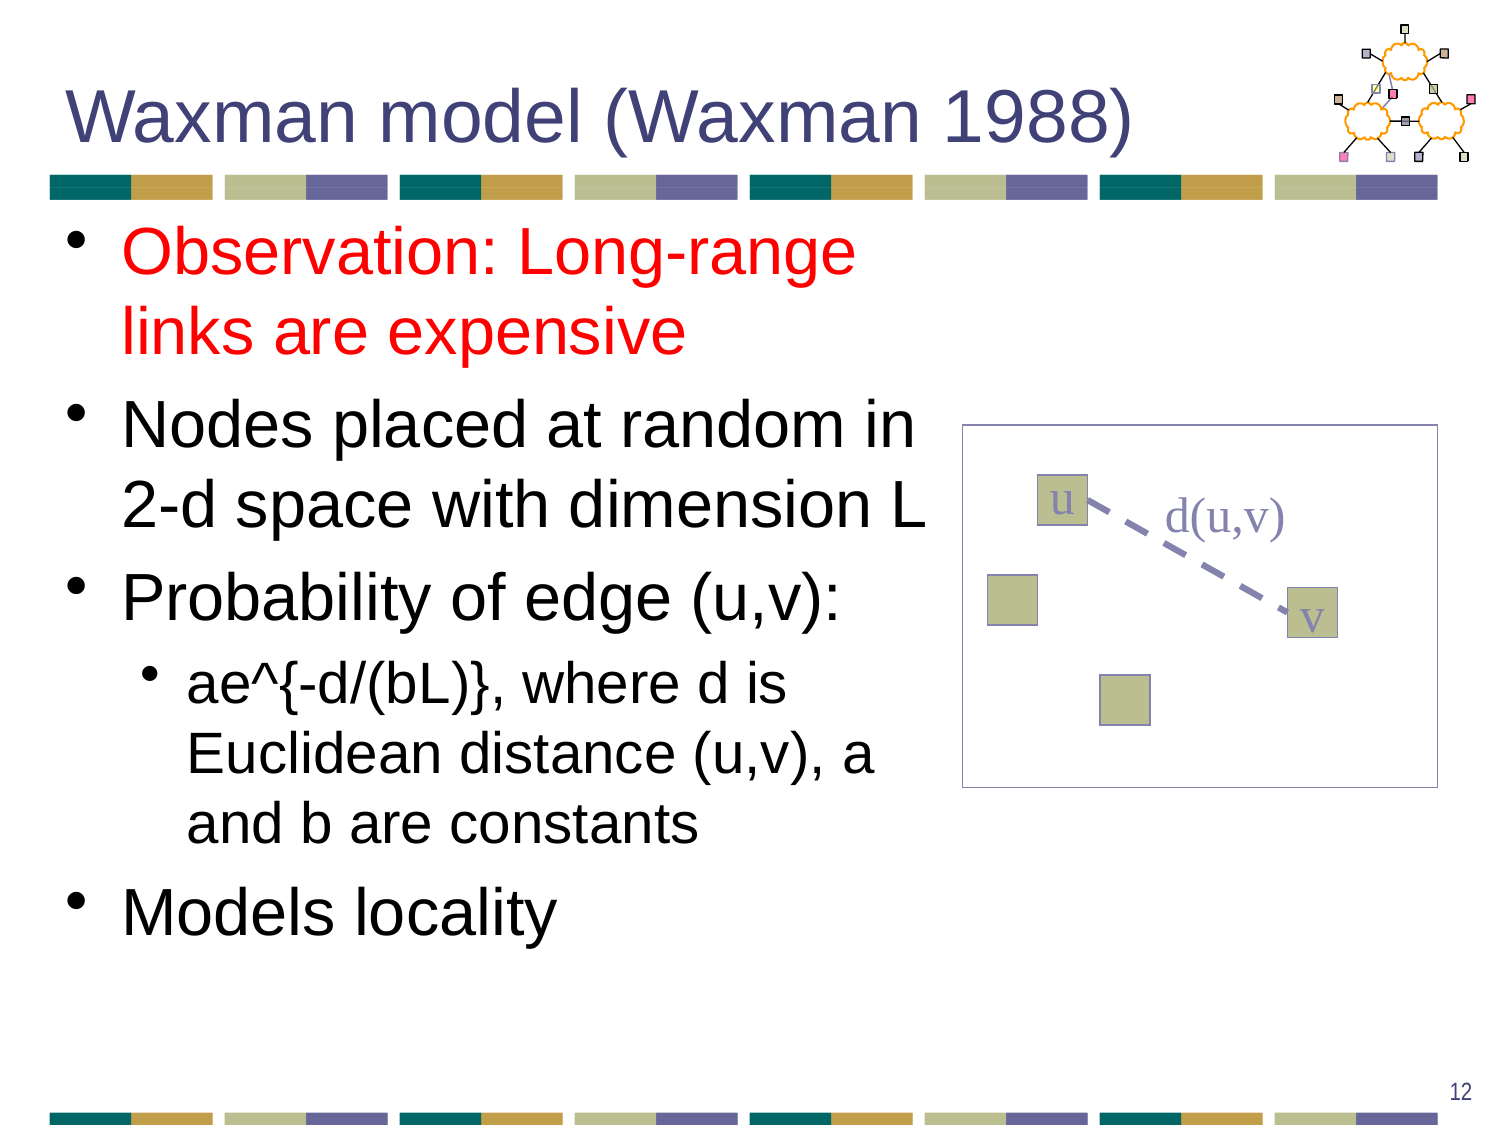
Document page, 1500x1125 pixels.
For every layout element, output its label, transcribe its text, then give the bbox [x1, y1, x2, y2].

text_box u [1035, 456, 1090, 532]
slide_number 12 [1174, 1037, 1488, 1113]
text_box [1100, 675, 1150, 725]
text_box v [1287, 587, 1338, 638]
text_box [987, 575, 1038, 625]
text_box [962, 424, 1438, 788]
list Observation: Long-range links are expensive Nodes placed at random in 2-d space with dimension L Probability of edge (u,v): ae^{-d/(bL)}, where d is Euclidean distance (u,v), a and b are constants Models locality [50, 200, 952, 1000]
title Waxman model (Waxman 1988) [50, 62, 1438, 163]
text_box d(u,v) [1150, 474, 1301, 550]
